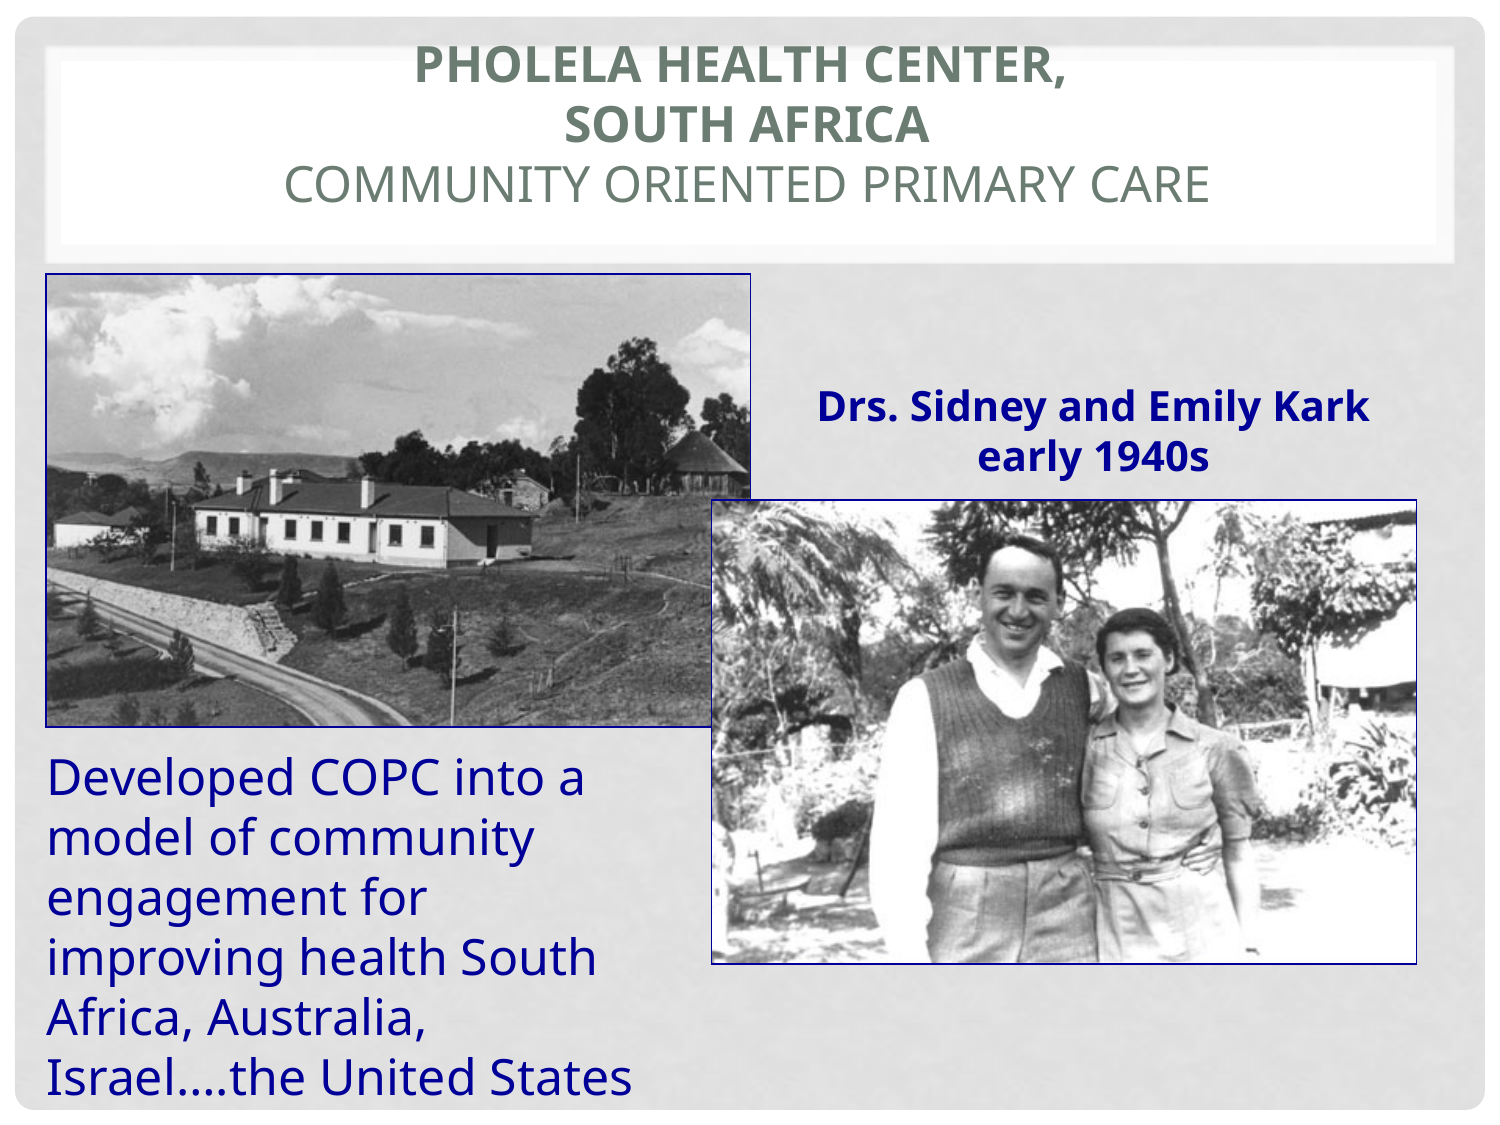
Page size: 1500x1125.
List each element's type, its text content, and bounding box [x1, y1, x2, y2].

list Developed COPC into a model of community engagement for improving health South Africa, Australia, Israel….the United States [12, 737, 676, 1125]
picture [46, 274, 1416, 964]
list Drs. Sidney and Emily Kark early 1940s [761, 382, 1425, 488]
title Pholela Health Center, South Africa Community Oriented Primary Care [69, 66, 1425, 238]
